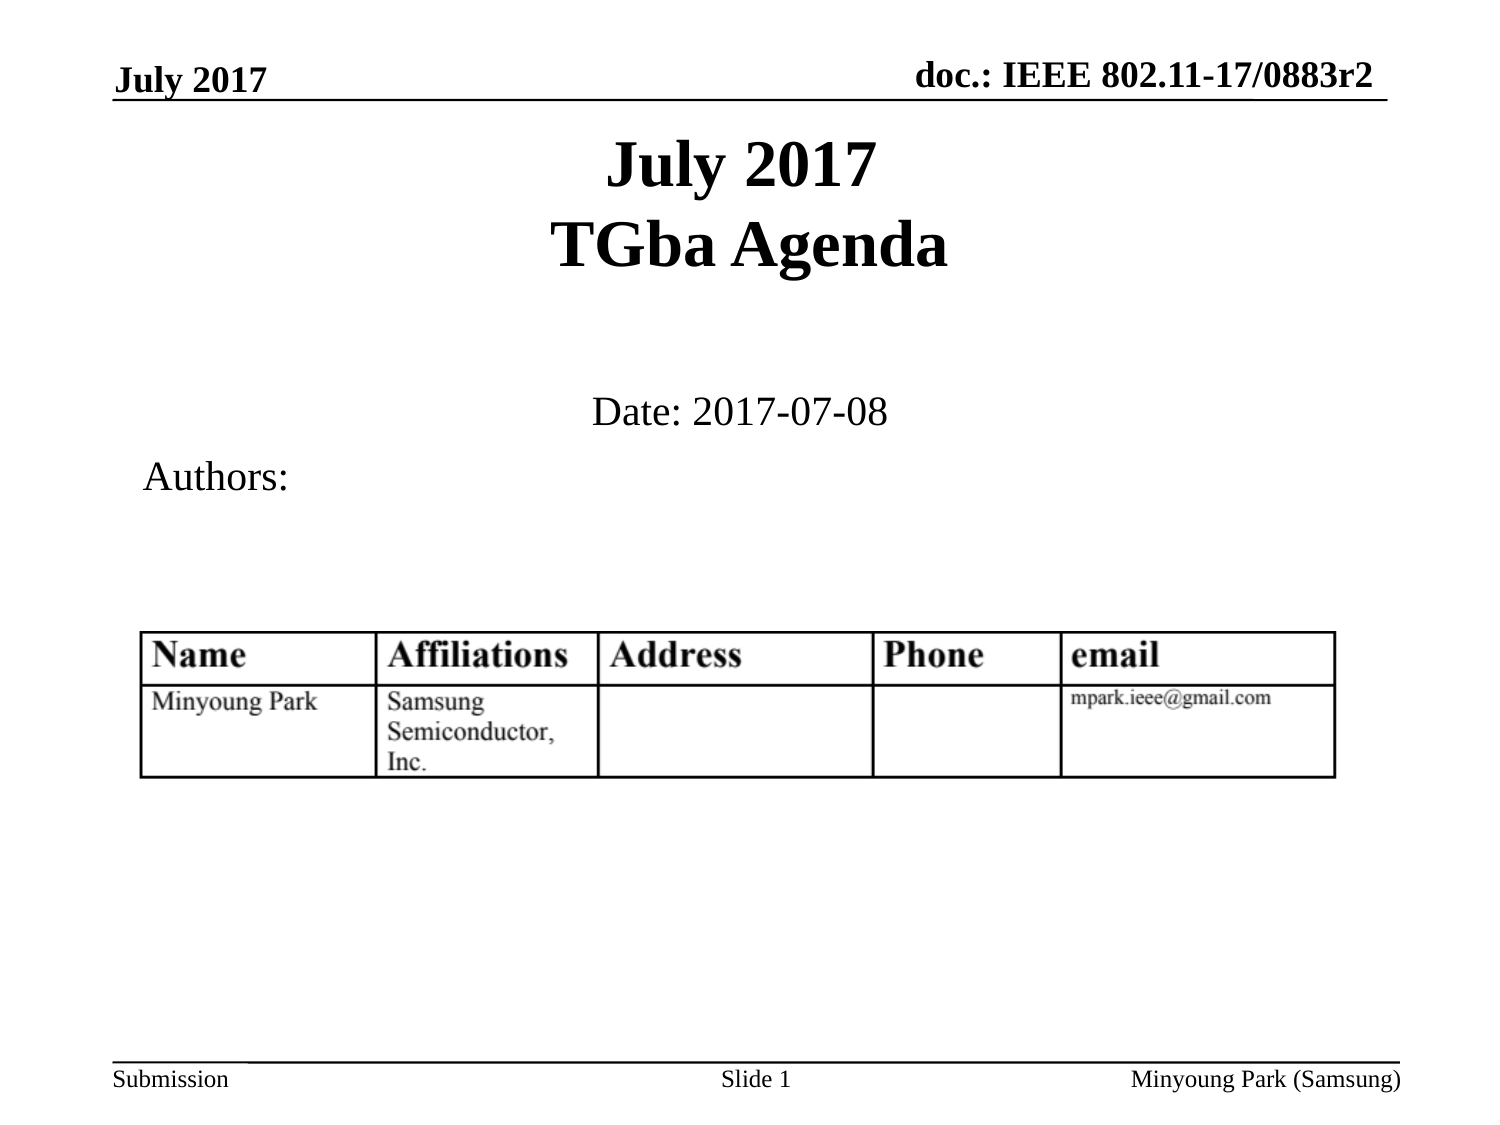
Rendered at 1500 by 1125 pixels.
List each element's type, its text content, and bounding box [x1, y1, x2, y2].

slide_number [114, 54, 374, 101]
footer Minyoung Park (Samsung) [949, 1061, 1402, 1093]
title July 2017 TGba Agenda [112, 112, 1388, 288]
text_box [127, 630, 1361, 821]
slide_number Slide 1 [712, 1061, 800, 1093]
text_box Date: 2017-07-08 [102, 376, 1378, 442]
text_box Authors: [127, 441, 366, 504]
